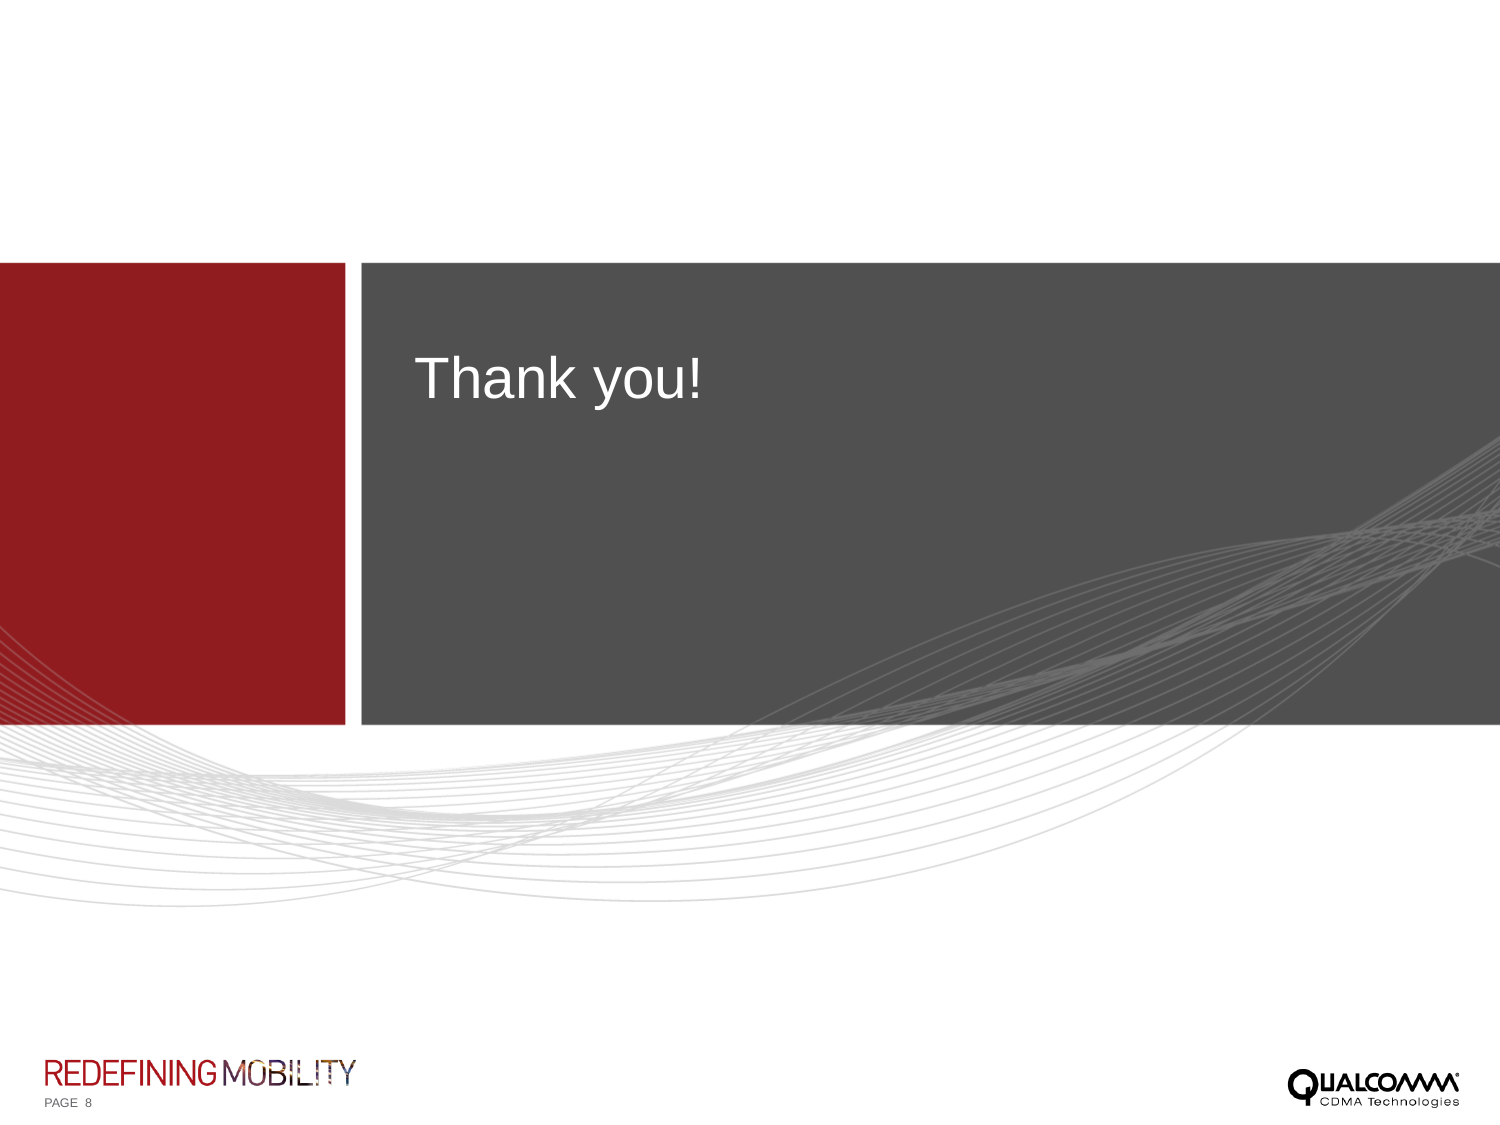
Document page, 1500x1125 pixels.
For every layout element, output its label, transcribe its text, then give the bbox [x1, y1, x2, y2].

picture [30, 1048, 366, 1098]
list Thank you! [399, 337, 1188, 538]
picture [0, 187, 1500, 938]
